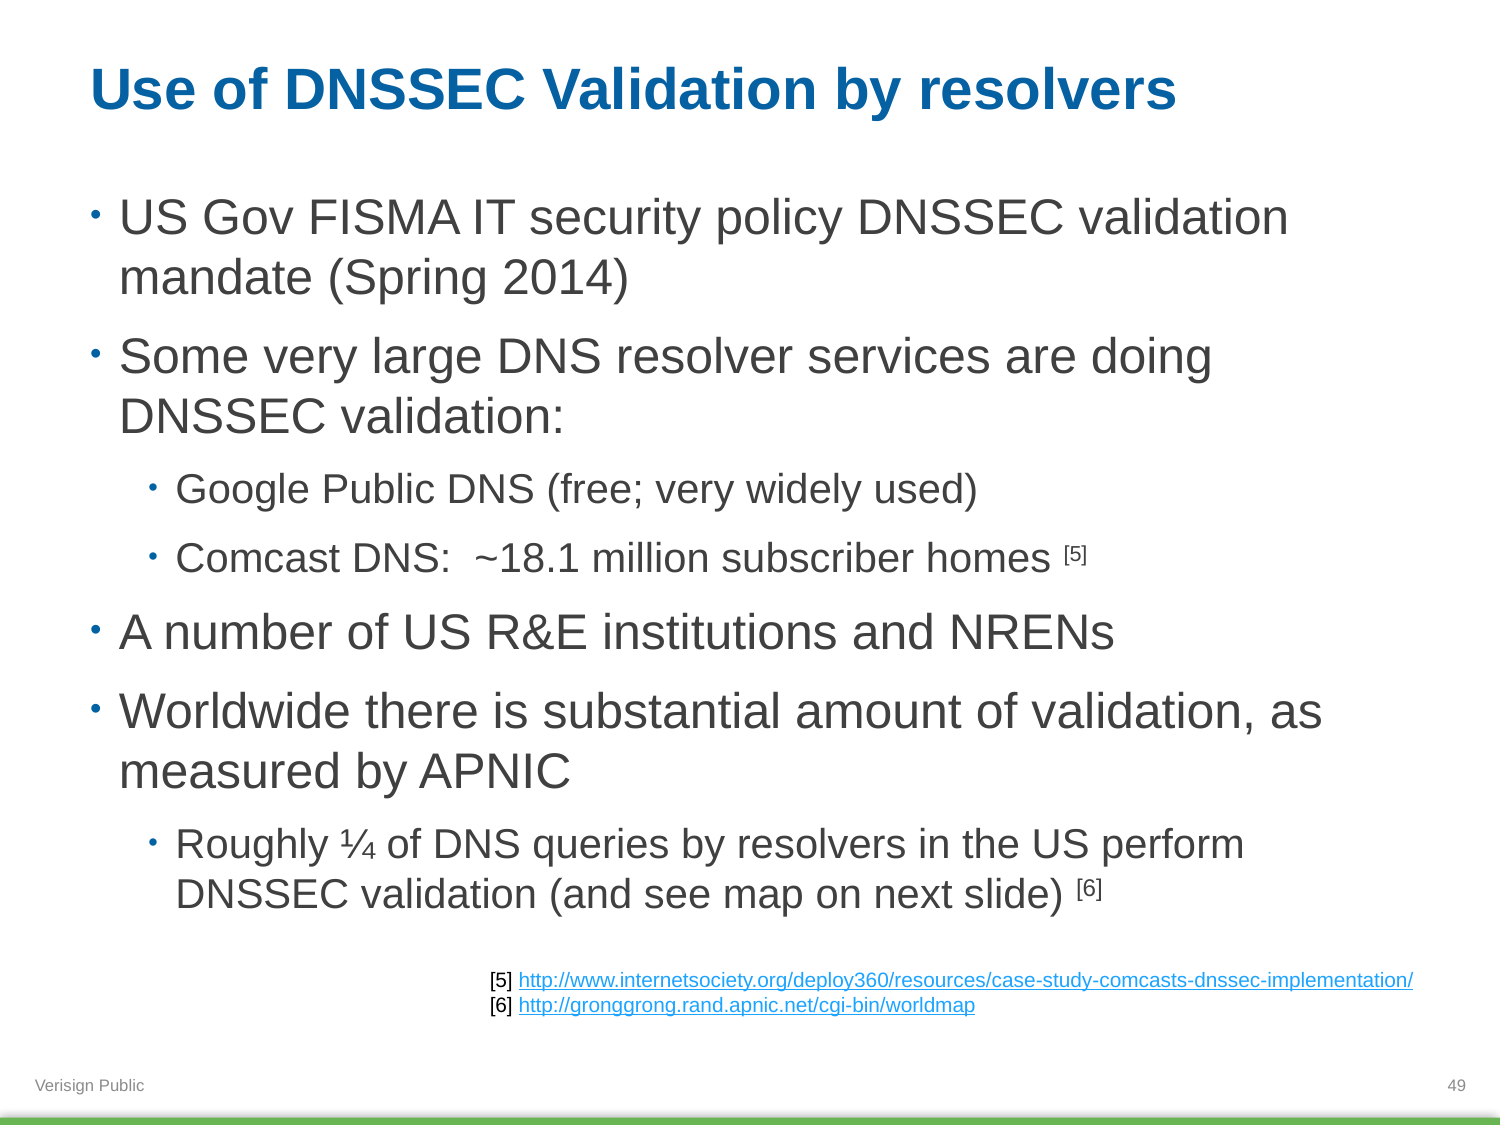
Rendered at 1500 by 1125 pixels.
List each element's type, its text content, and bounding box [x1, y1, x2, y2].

slide_number 49 [1422, 1072, 1482, 1098]
list US Gov FISMA IT security policy DNSSEC validation mandate (Spring 2014) Some very large DNS resolver services are doing DNSSEC validation: Google Public DNS (free; very widely used) Comcast DNS: ~18.1 million subscriber homes [5] A number of US R&E institutions and NRENs Worldwide there is substantial amount of validation, as measured by APNIC Roughly ¼ of DNS queries by resolvers in the US perform DNSSEC validation (and see map on next slide) [6] [75, 176, 1425, 1040]
text_box [5] http://www.internetsociety.org/deploy360/resources/case-study-comcasts-dnssec-implementation/ [6] http://gronggrong.rand.apnic.net/cgi-bin/worldmap [475, 959, 1429, 1049]
title Use of DNSSEC Validation by resolvers [75, 40, 1425, 132]
